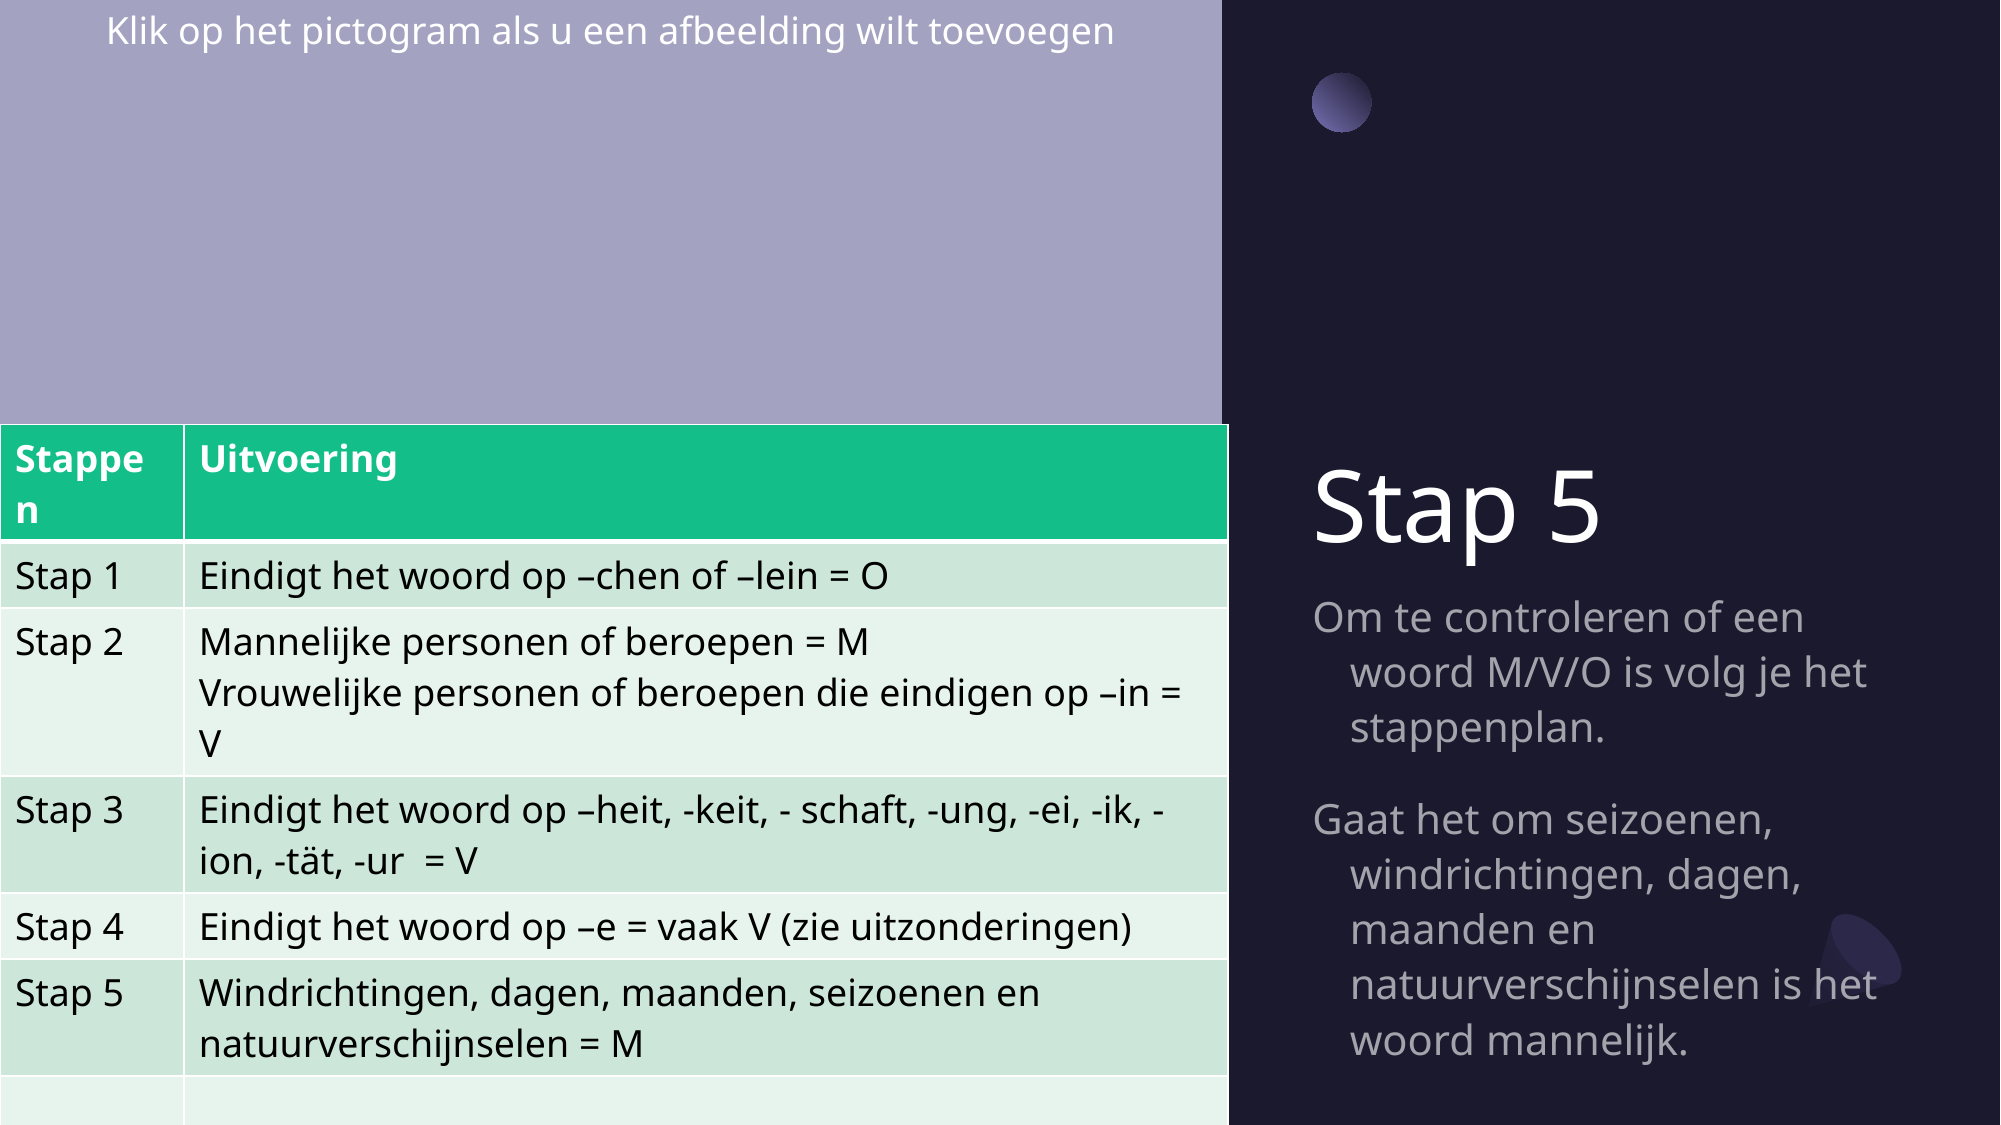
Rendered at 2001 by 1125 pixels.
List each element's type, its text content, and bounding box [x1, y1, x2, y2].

table_cell [1223, 1077, 1227, 1125]
table_header Uitvoering [1223, 425, 1227, 539]
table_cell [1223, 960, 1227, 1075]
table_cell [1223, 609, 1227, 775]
picture [0, 0, 1223, 1125]
list Om te controleren of een woord M/V/O is volg je het stappenplan. Gaat het om seizoenen, windrichtingen, dagen, maanden en natuurverschijnselen is het woord mannelijk. [1312, 585, 1898, 1106]
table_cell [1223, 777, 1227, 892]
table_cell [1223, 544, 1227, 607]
title Stap 5 [1312, 172, 1898, 564]
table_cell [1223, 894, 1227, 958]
